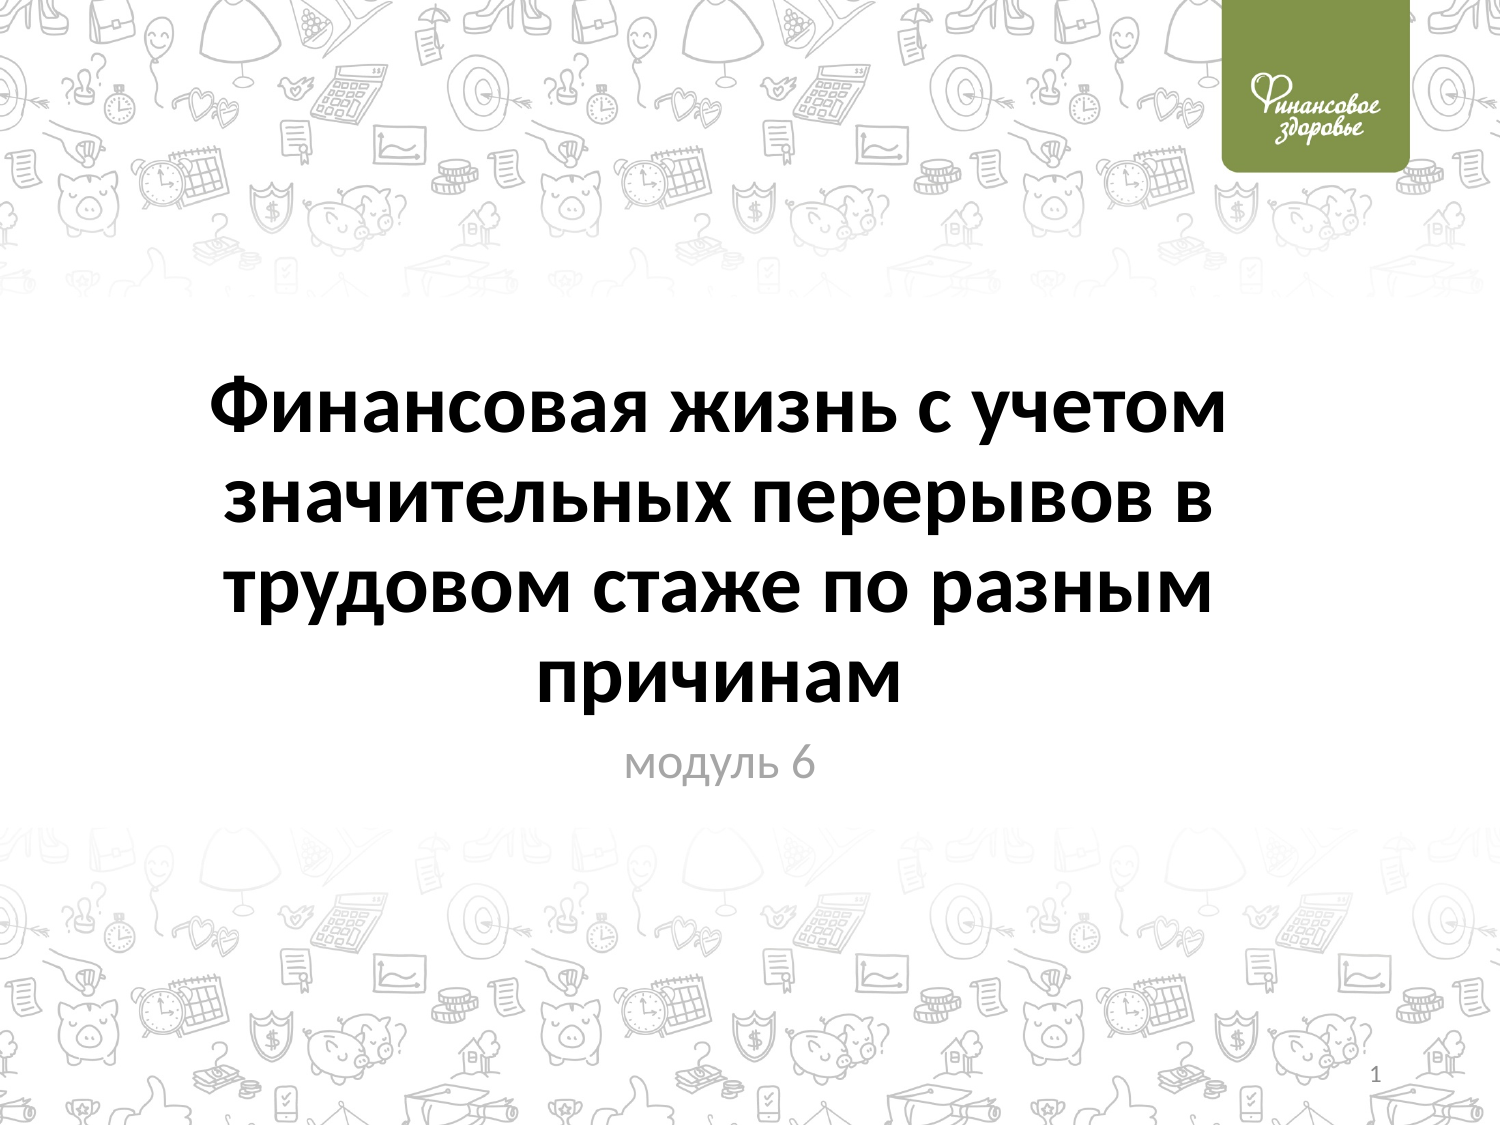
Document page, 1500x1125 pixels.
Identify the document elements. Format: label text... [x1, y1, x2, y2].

picture [0, 0, 1500, 1125]
slide_number 1 [1059, 1042, 1397, 1103]
title Финансовая жизнь с учетом значительных перерывов в трудовом стаже по разным причинам [112, 462, 1327, 728]
subtitle модуль 6 [314, 728, 1125, 830]
